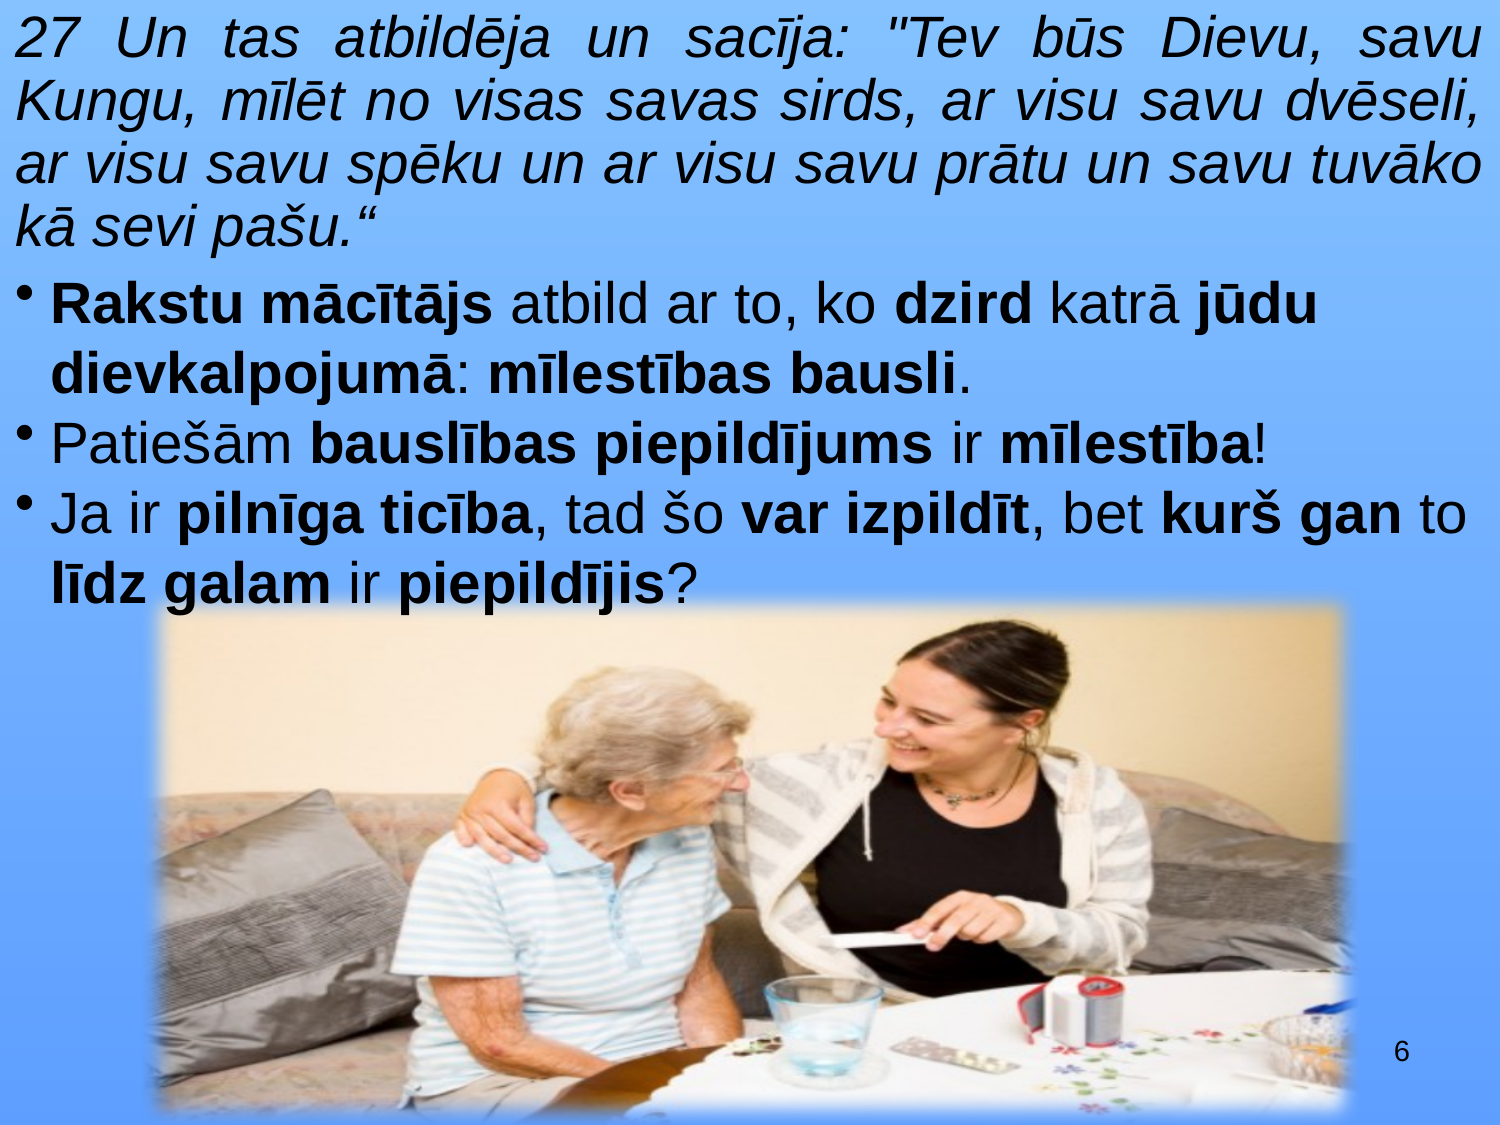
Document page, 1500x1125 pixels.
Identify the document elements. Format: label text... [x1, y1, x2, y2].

slide_number 6 [1363, 1024, 1426, 1103]
picture [140, 585, 1360, 1125]
text_box Rakstu mācītājs atbild ar to, ko dzird katrā jūdu dievkalpojumā: mīlestības bausli. Patiešām bauslības piepildījums ir mīlestība! Ja ir pilnīga ticība, tad šo var izpildīt, bet kurš gan to līdz galam ir piepildījis? [0, 257, 1500, 623]
list 27 Un tas atbildēja un sacīja: "Tev būs Dievu, savu Kungu, mīlēt no visas savas sirds, ar visu savu dvēseli, ar visu savu spēku un ar visu savu prātu un savu tuvāko kā sevi pašu.“ [0, 0, 1500, 178]
